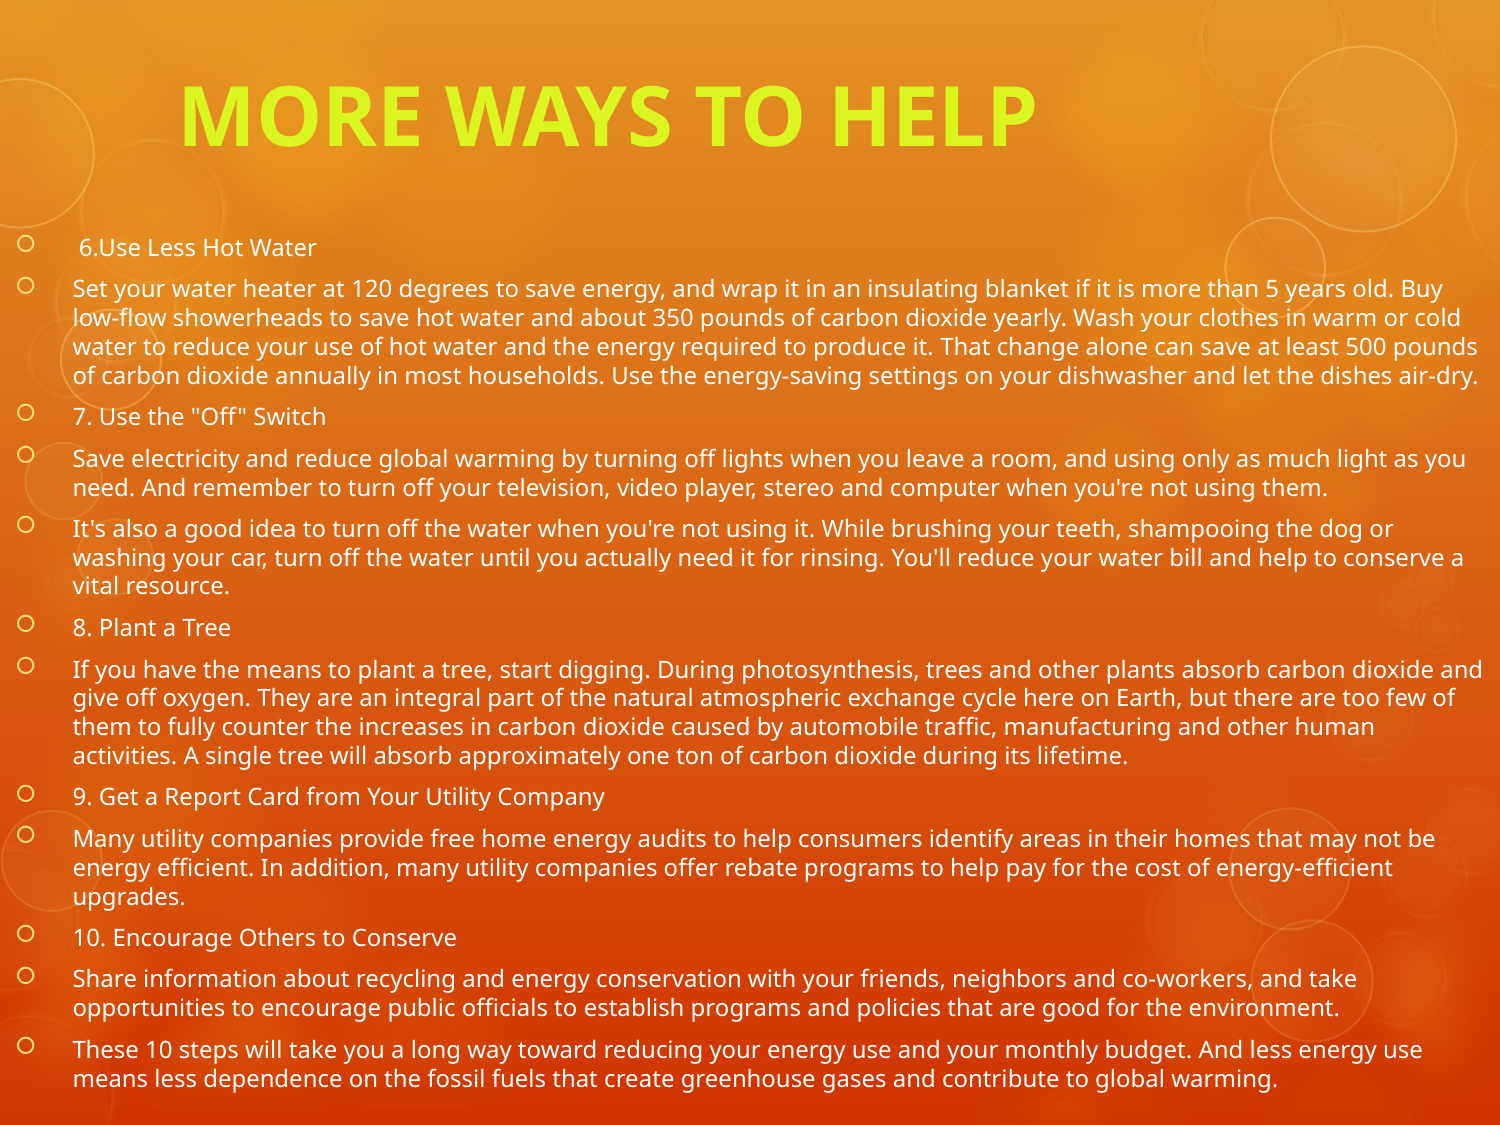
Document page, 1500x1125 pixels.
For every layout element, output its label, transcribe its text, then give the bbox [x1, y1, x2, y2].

title MORE WAYS TO HELP [162, 37, 1332, 190]
list 6.Use Less Hot Water Set your water heater at 120 degrees to save energy, and wrap it in an insulating blanket if it is more than 5 years old. Buy low-flow showerheads to save hot water and about 350 pounds of carbon dioxide yearly. Wash your clothes in warm or cold water to reduce your use of hot water and the energy required to produce it. That change alone can save at least 500 pounds of carbon dioxide annually in most households. Use the energy-saving settings on your dishwasher and let the dishes air-dry. 7. Use the "Off" Switch Save electricity and reduce global warming by turning off lights when you leave a room, and using only as much light as you need. And remember to turn off your television, video player, stereo and computer when you're not using them. It's also a good idea to turn off the water when you're not using it. While brushing your teeth, shampooing the dog or washing your car, turn off the water until you actually need it for rinsing. You'll reduce your water bill and help to conserve a vital resource. 8. Plant a Tree If you have the means to plant a tree, start digging. During photosynthesis, trees and other plants absorb carbon dioxide and give off oxygen. They are an integral part of the natural atmospheric exchange cycle here on Earth, but there are too few of them to fully counter the increases in carbon dioxide caused by automobile traffic, manufacturing and other human activities. A single tree will absorb approximately one ton of carbon dioxide during its lifetime. 9. Get a Report Card from Your Utility Company Many utility companies provide free home energy audits to help consumers identify areas in their homes that may not be energy efficient. In addition, many utility companies offer rebate programs to help pay for the cost of energy-efficient upgrades. 10. Encourage Others to Conserve Share information about recycling and energy conservation with your friends, neighbors and co-workers, and take opportunities to encourage public officials to establish programs and policies that are good for the environment. These 10 steps will take you a long way toward reducing your energy use and your monthly budget. And less energy use means less dependence on the fossil fuels that create greenhouse gases and contribute to global warming. [0, 224, 1500, 1100]
